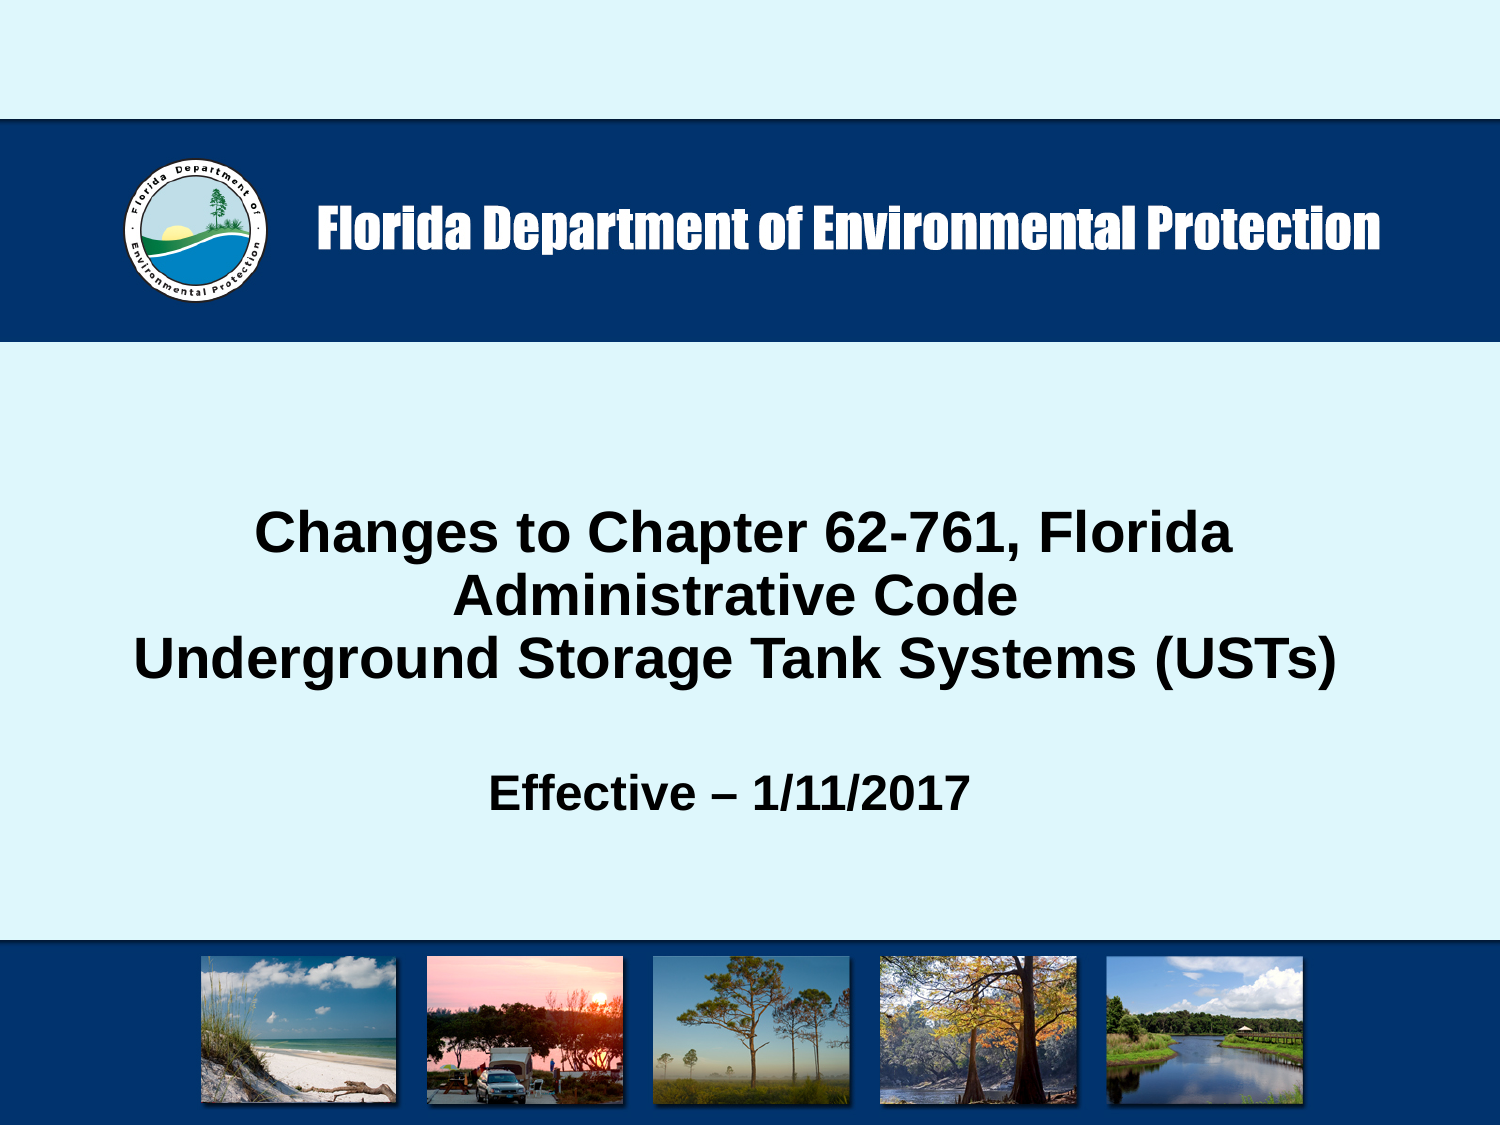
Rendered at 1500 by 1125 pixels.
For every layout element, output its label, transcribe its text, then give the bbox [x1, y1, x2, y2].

title Changes to Chapter 62-761, Florida Administrative Code Underground Storage Tank Systems (USTs) [106, 427, 1382, 699]
subtitle Effective – 1/11/2017 [167, 759, 1293, 848]
picture [0, 0, 1500, 1125]
